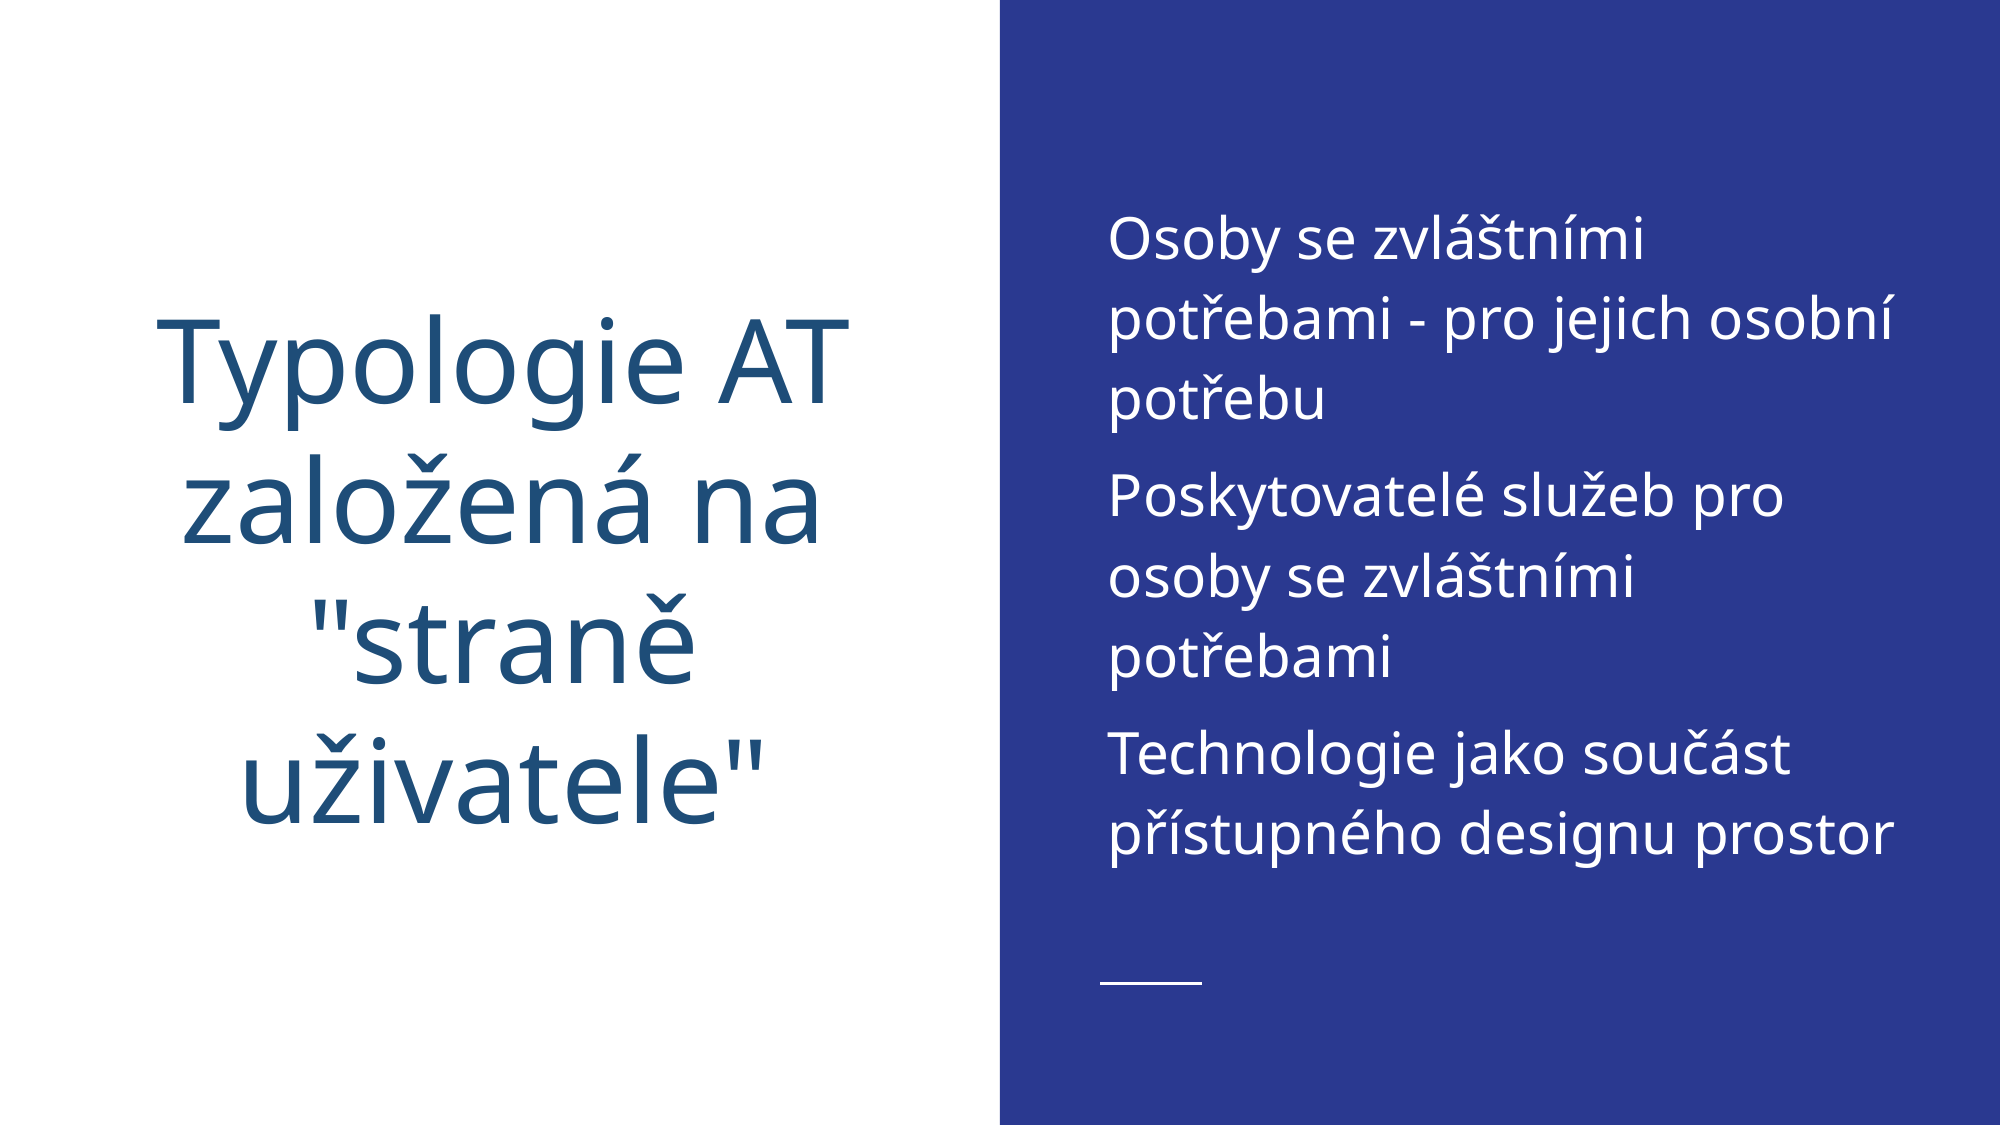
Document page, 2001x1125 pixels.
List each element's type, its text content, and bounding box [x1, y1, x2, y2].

title Typologie AT založená na "straně uživatele" [61, 270, 946, 854]
list Osoby se zvláštními potřebami - pro jejich osobní potřebu Poskytovatelé služeb pro osoby se zvláštními potřebami Technologie jako součást přístupného designu prostor [1080, 158, 1920, 967]
